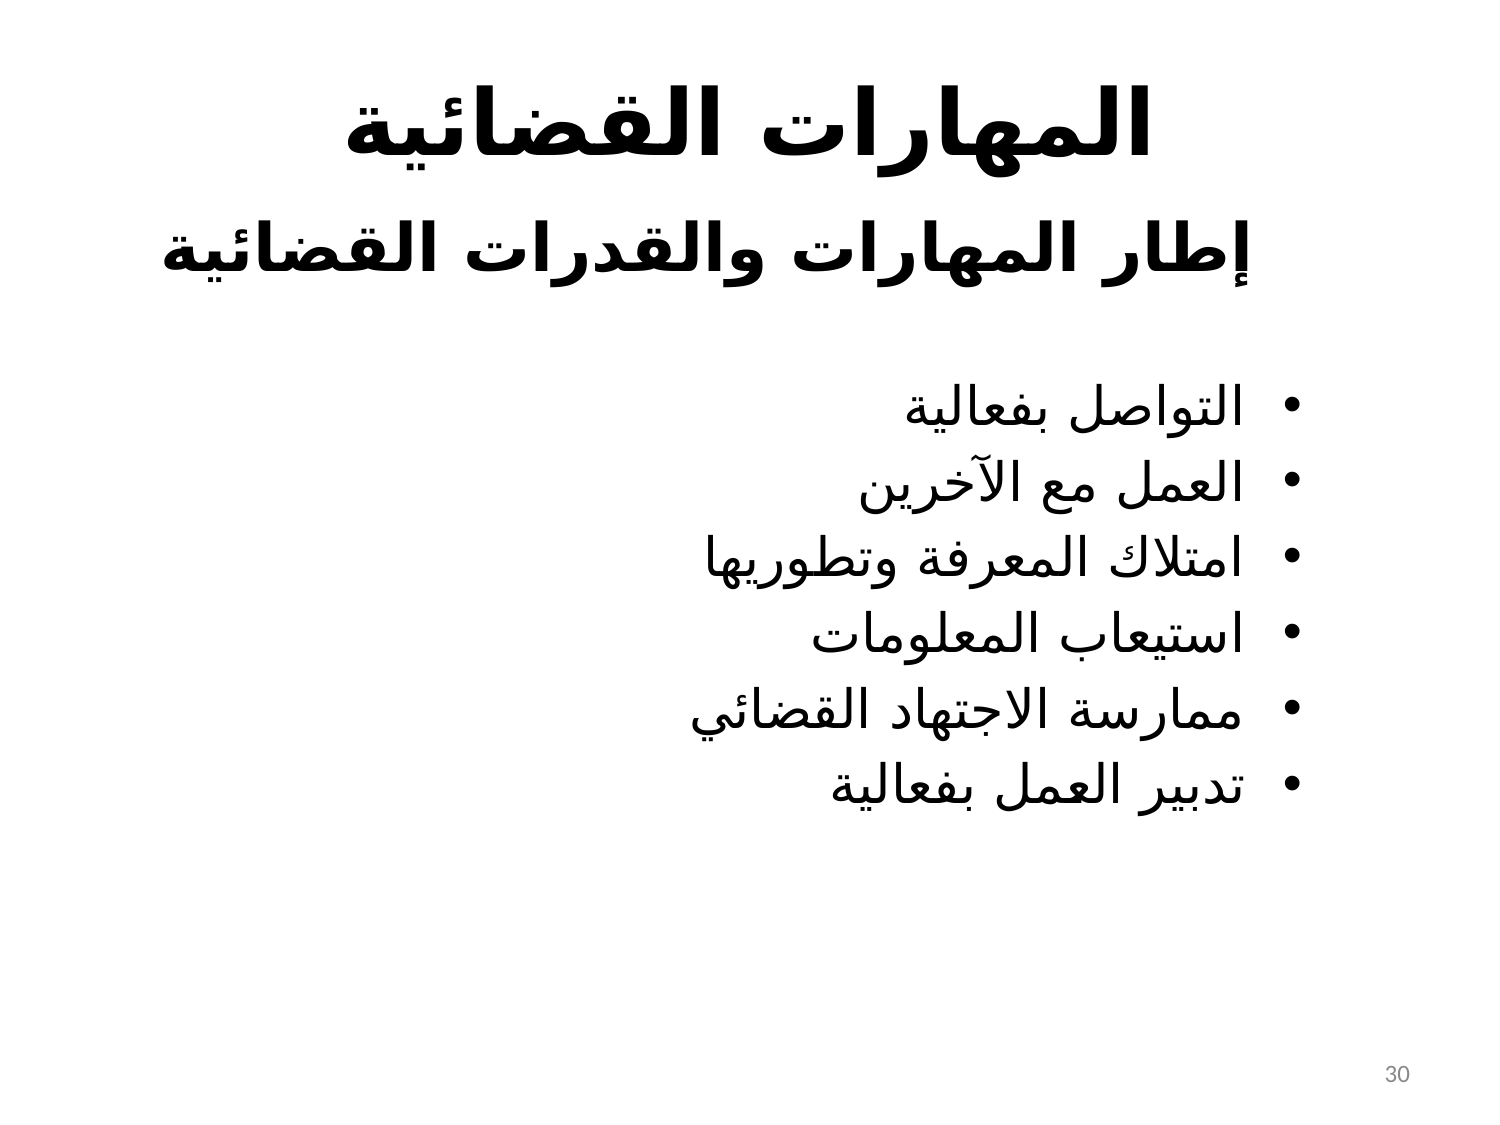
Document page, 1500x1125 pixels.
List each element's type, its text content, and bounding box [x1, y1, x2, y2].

slide_number 30 [1074, 1042, 1425, 1103]
title المهارات القضائية [75, 24, 1425, 213]
text_box إطار المهارات والقدرات القضائية التواصل بفعالية العمل مع الآخرين امتلاك المعرفة وتطوريها استيعاب المعلومات ممارسة الاجتهاد القضائي تدبير العمل بفعالية [74, 197, 1317, 1073]
